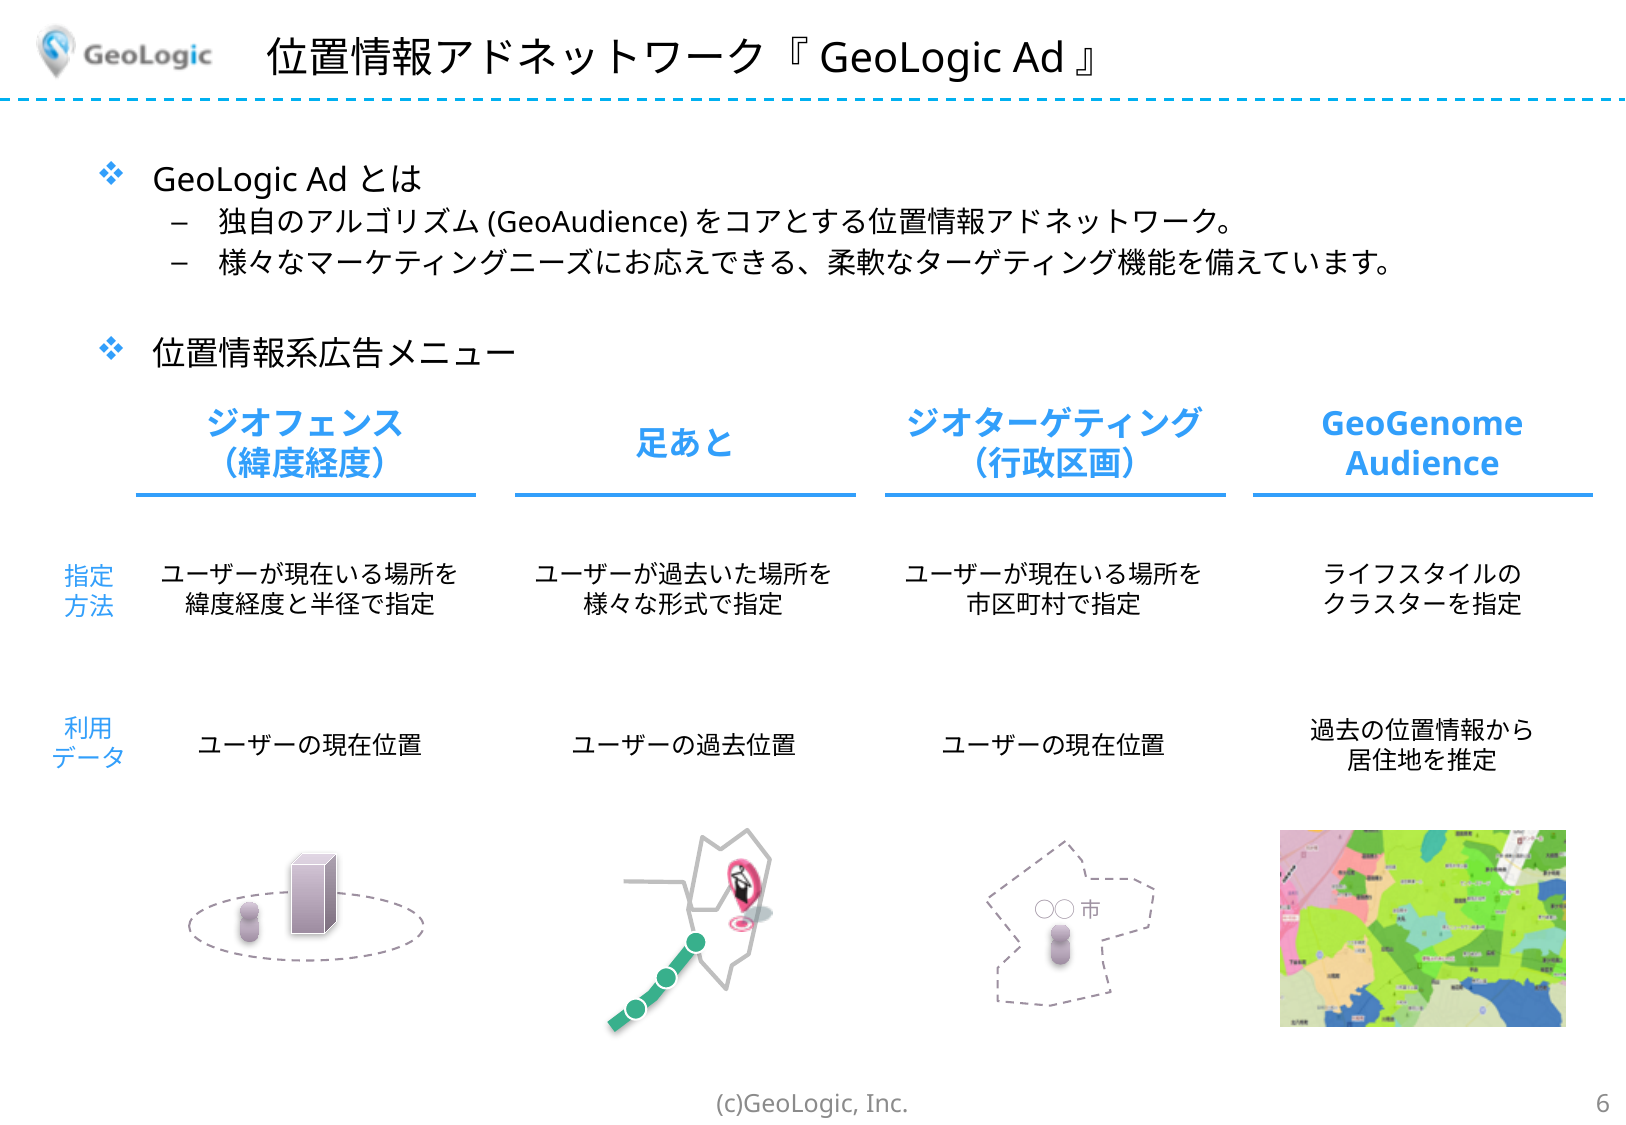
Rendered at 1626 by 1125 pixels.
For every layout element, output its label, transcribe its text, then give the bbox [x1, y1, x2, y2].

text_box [1050, 924, 1071, 965]
text_box ユーザーが過去いた場所を 様々な形式で指定 [512, 527, 856, 660]
text_box ライフスタイルの クラスターを指定 [1250, 527, 1595, 660]
text_box ジオフェンス （緯度経度） [191, 394, 421, 490]
list GeoLogic Adとは 独自のアルゴリズム(GeoAudience)をコアとする位置情報アドネットワーク。 様々なマーケティングニーズにお応えできる、柔軟なターゲティング機能を備えています。 位置情報系広告メニュー [81, 150, 1544, 1085]
text_box 車での来店が多い大型商業施設などに [291, 853, 335, 864]
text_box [240, 901, 260, 943]
text_box 指定 方法 [49, 553, 130, 628]
text_box [291, 853, 337, 934]
text_box [983, 839, 1157, 1008]
text_box 過去の位置情報から 居住地を推定 [1250, 690, 1595, 799]
footer (c)GeoLogic, Inc. [555, 1084, 1070, 1125]
title 位置情報アドネットワーク『GeoLogic Ad』 [251, 15, 1610, 97]
picture [1279, 830, 1566, 1027]
text_box ジオターゲティング （行政区画） [892, 394, 1219, 490]
table_cell ◯ [325, 855, 336, 932]
text_box ○◯市 [1019, 888, 1117, 929]
text_box 足あと [620, 414, 751, 470]
text_box 利用 データ [36, 705, 138, 780]
picture [35, 22, 213, 81]
text_box ユーザーが現在いる場所を 緯度経度と半径で指定 [138, 527, 482, 660]
text_box ユーザーの現在位置 [138, 690, 482, 799]
text_box [187, 890, 425, 963]
slide_number 6 [1245, 1084, 1625, 1125]
text_box ユーザーが現在いる場所を 市区町村で指定 [882, 527, 1226, 660]
picture [727, 858, 774, 932]
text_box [610, 829, 770, 1028]
text_box ユーザーの現在位置 [882, 690, 1226, 799]
text_box GeoGenome Audience [1306, 394, 1539, 490]
text_box ユーザーの過去位置 [512, 690, 856, 799]
